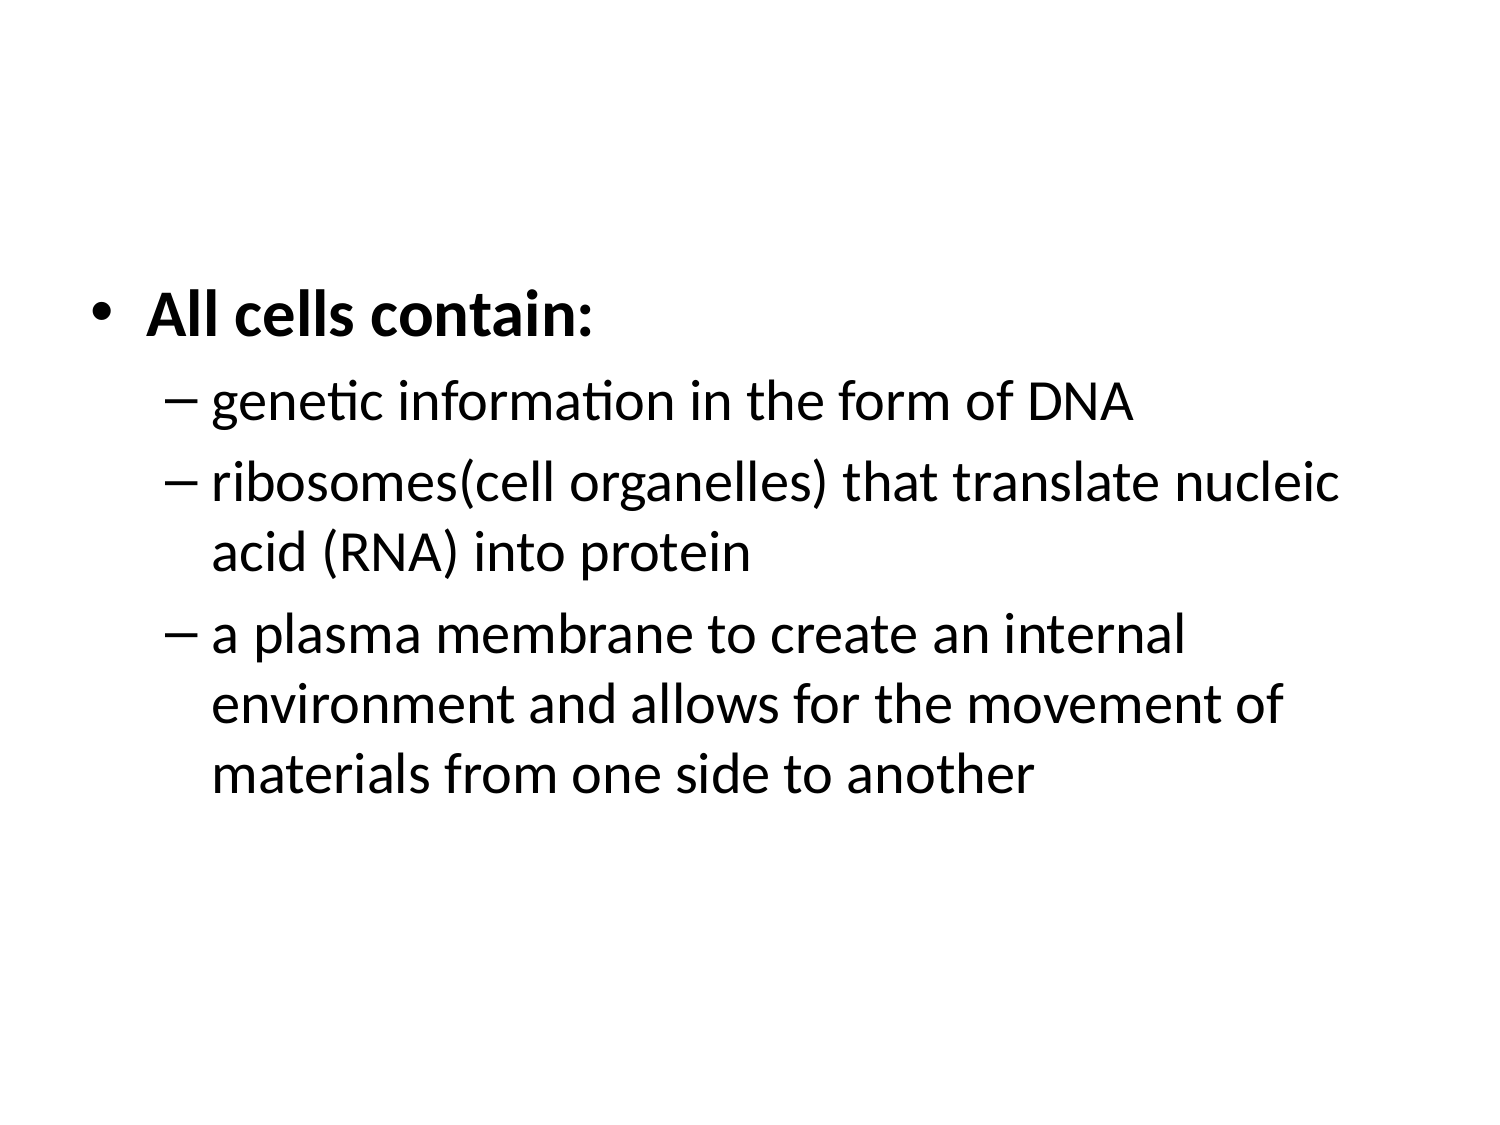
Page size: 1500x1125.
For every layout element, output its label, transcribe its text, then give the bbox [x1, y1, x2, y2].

list All cells contain: genetic information in the form of DNA ribosomes(cell organelles) that translate nucleic acid (RNA) into protein a plasma membrane to create an internal environment and allows for the movement of materials from one side to another [75, 262, 1425, 1005]
